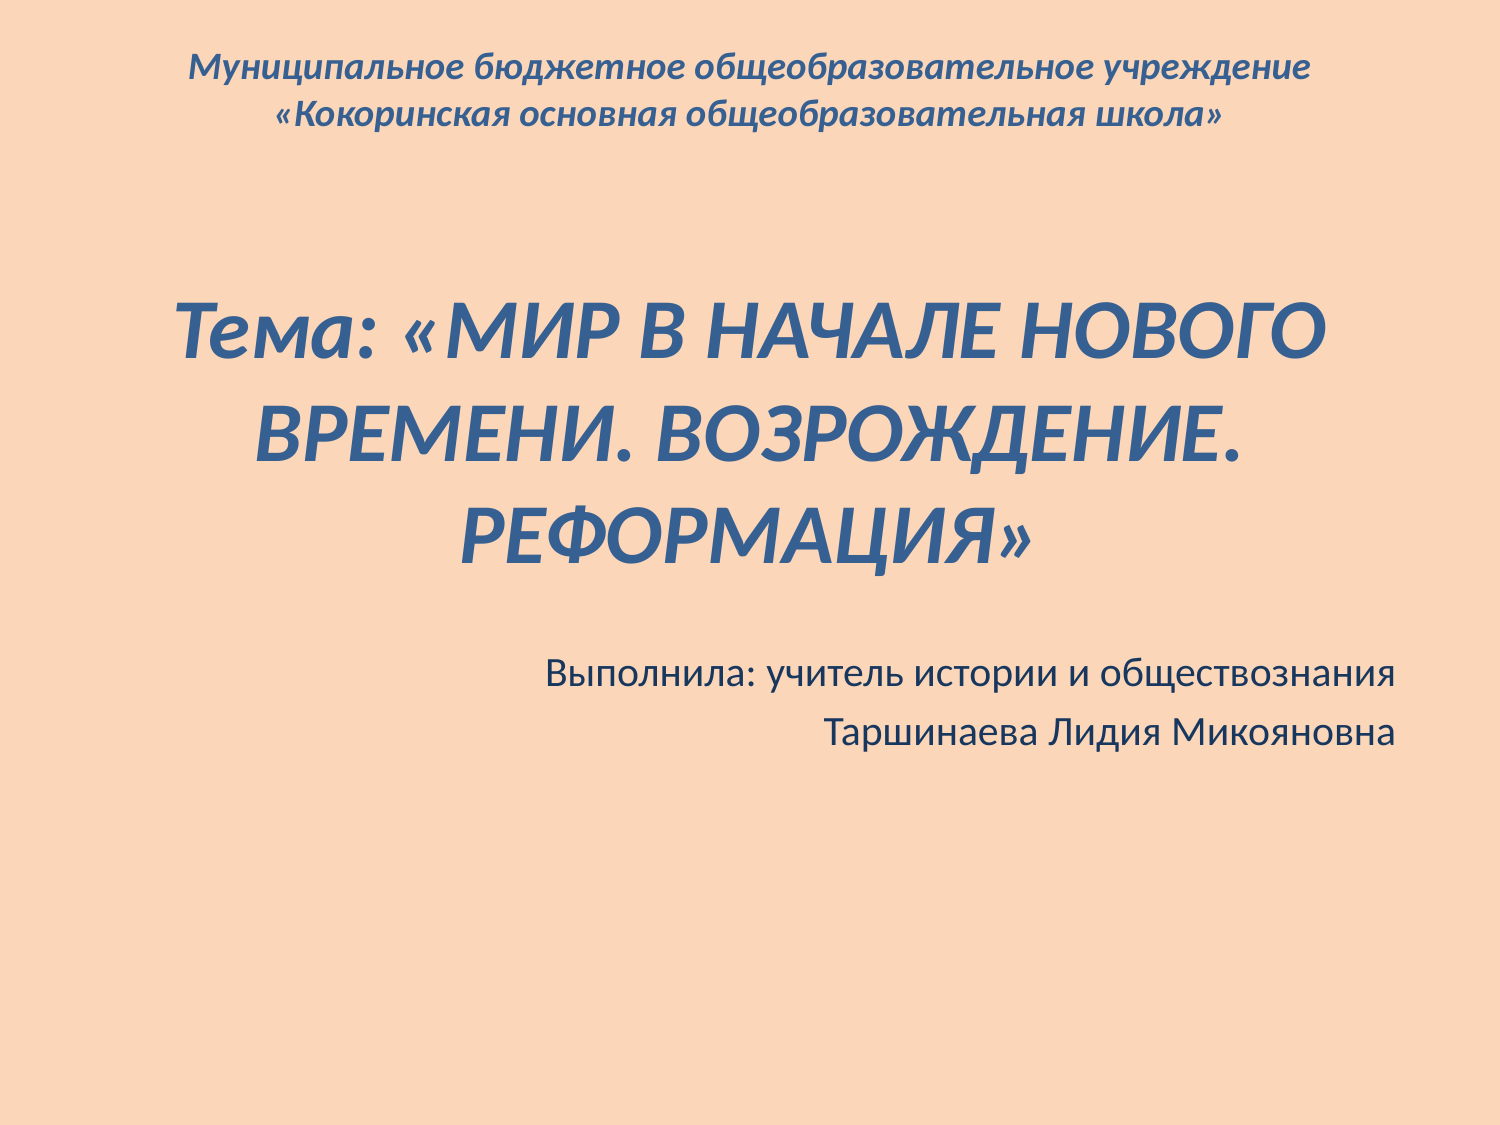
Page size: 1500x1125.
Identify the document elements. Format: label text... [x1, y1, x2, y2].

subtitle Выполнила: учитель истории и обществознания Таршинаева Лидия Микояновна [225, 637, 1412, 925]
title Муниципальное бюджетное общеобразовательное учреждение «Кокоринская основная общеобразовательная школа» Тема: «МИР В НАЧАЛЕ НОВОГО ВРЕМЕНИ. ВОЗРОЖДЕНИЕ. РЕФОРМАЦИЯ» [112, 30, 1388, 591]
